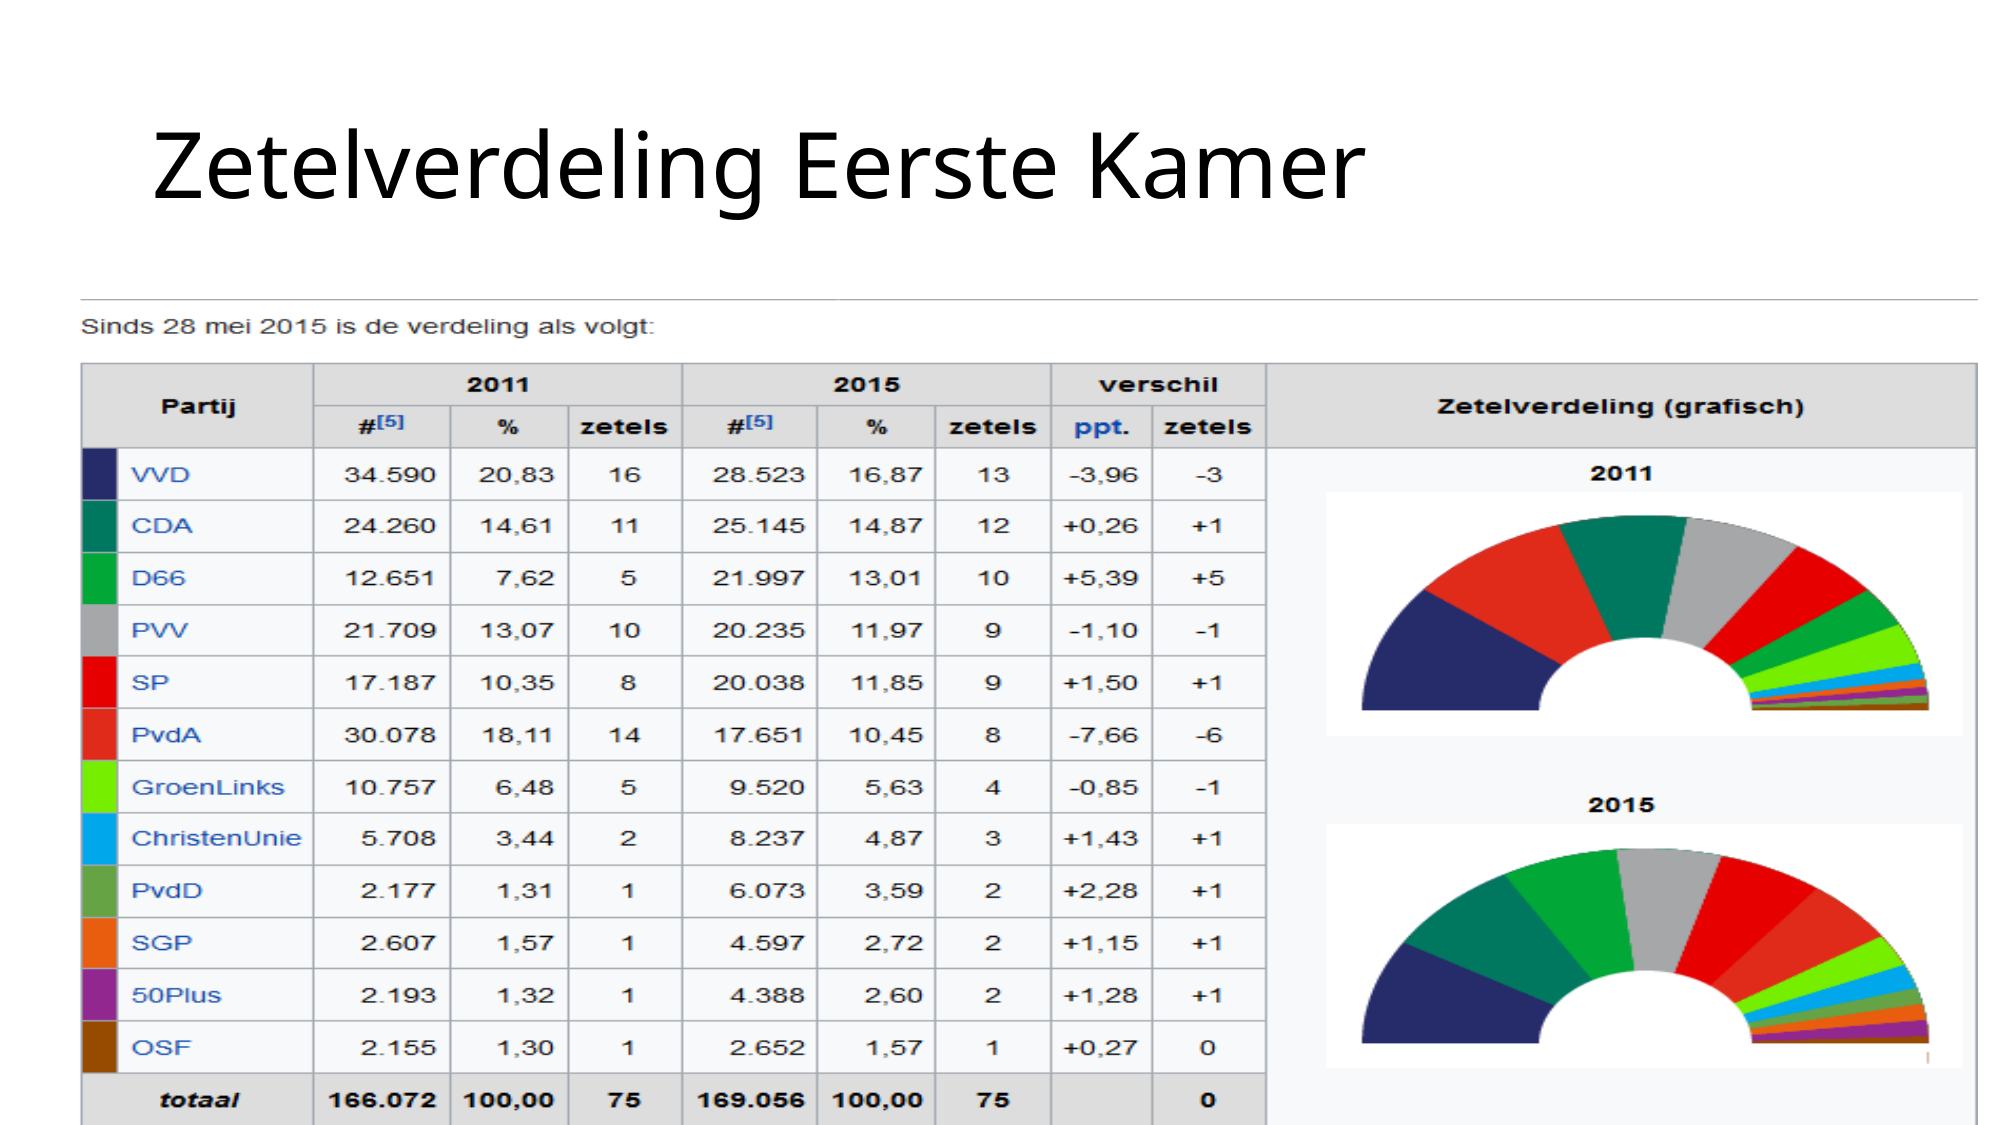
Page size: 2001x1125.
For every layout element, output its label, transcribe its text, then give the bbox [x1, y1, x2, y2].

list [41, 299, 1978, 1125]
title Zetelverdeling Eerste Kamer [137, 59, 1863, 278]
